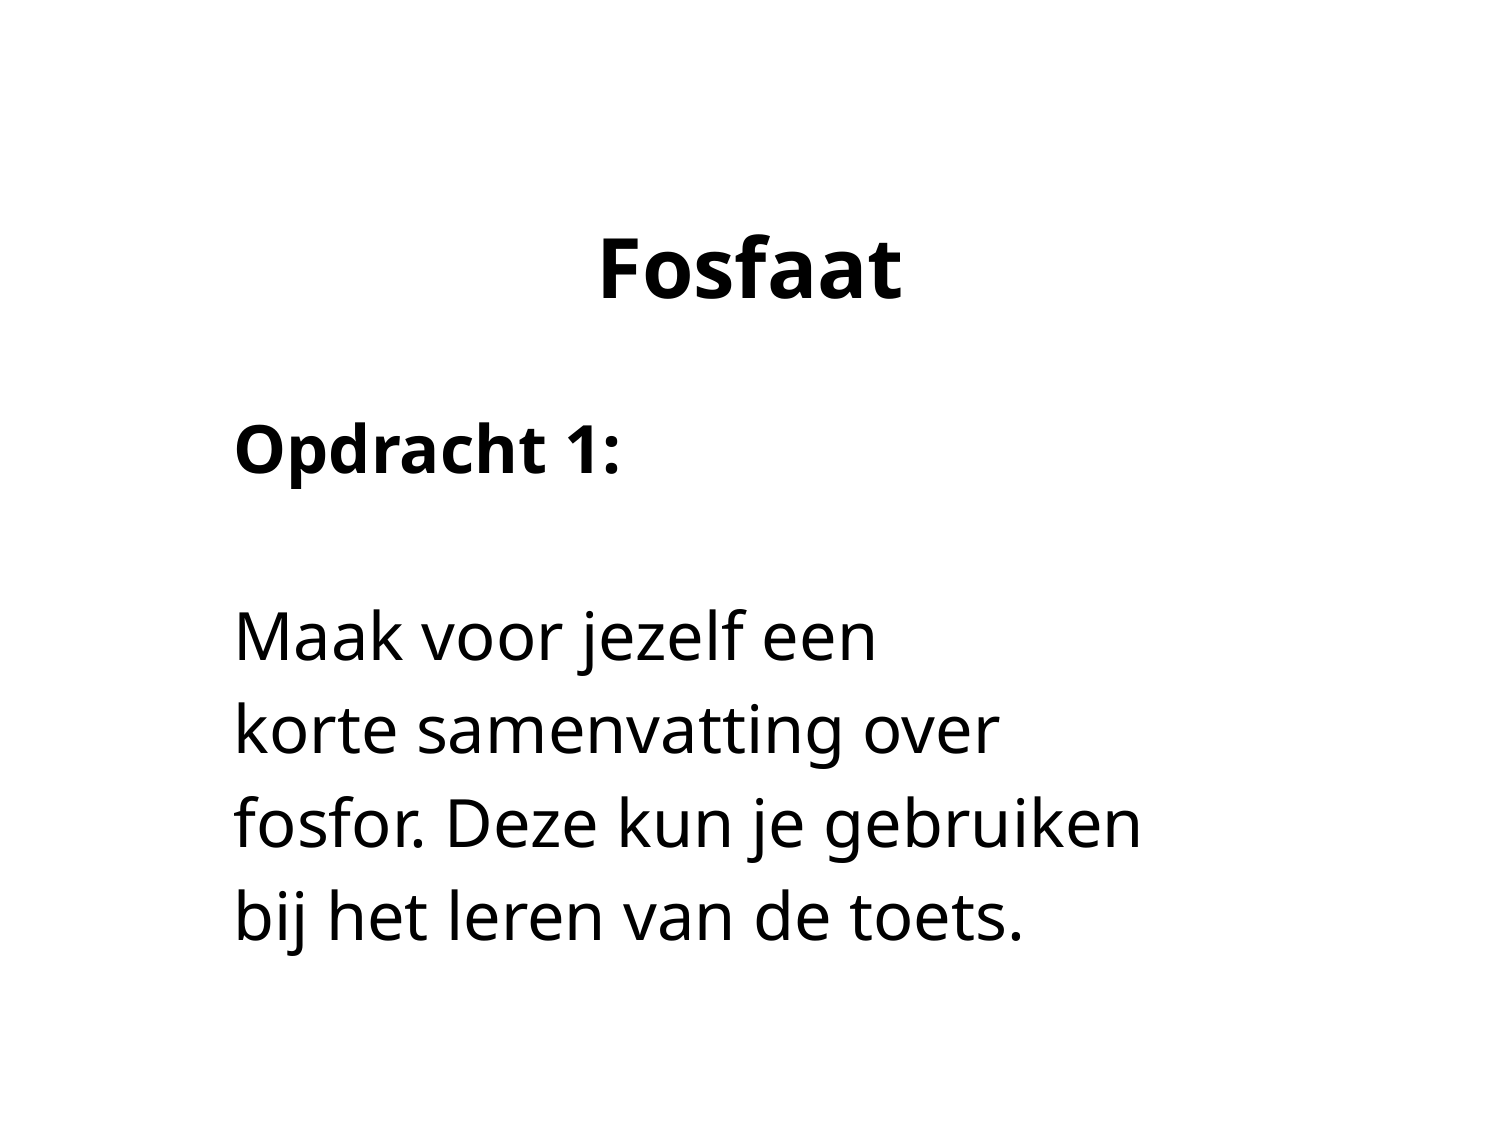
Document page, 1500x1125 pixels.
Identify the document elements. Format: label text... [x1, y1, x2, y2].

title Fosfaat [283, 184, 1217, 347]
list Opdracht 1: Maak voor jezelf een korte samenvatting over fosfor. Deze kun je gebruiken bij het leren van de toets. [218, 399, 1364, 716]
